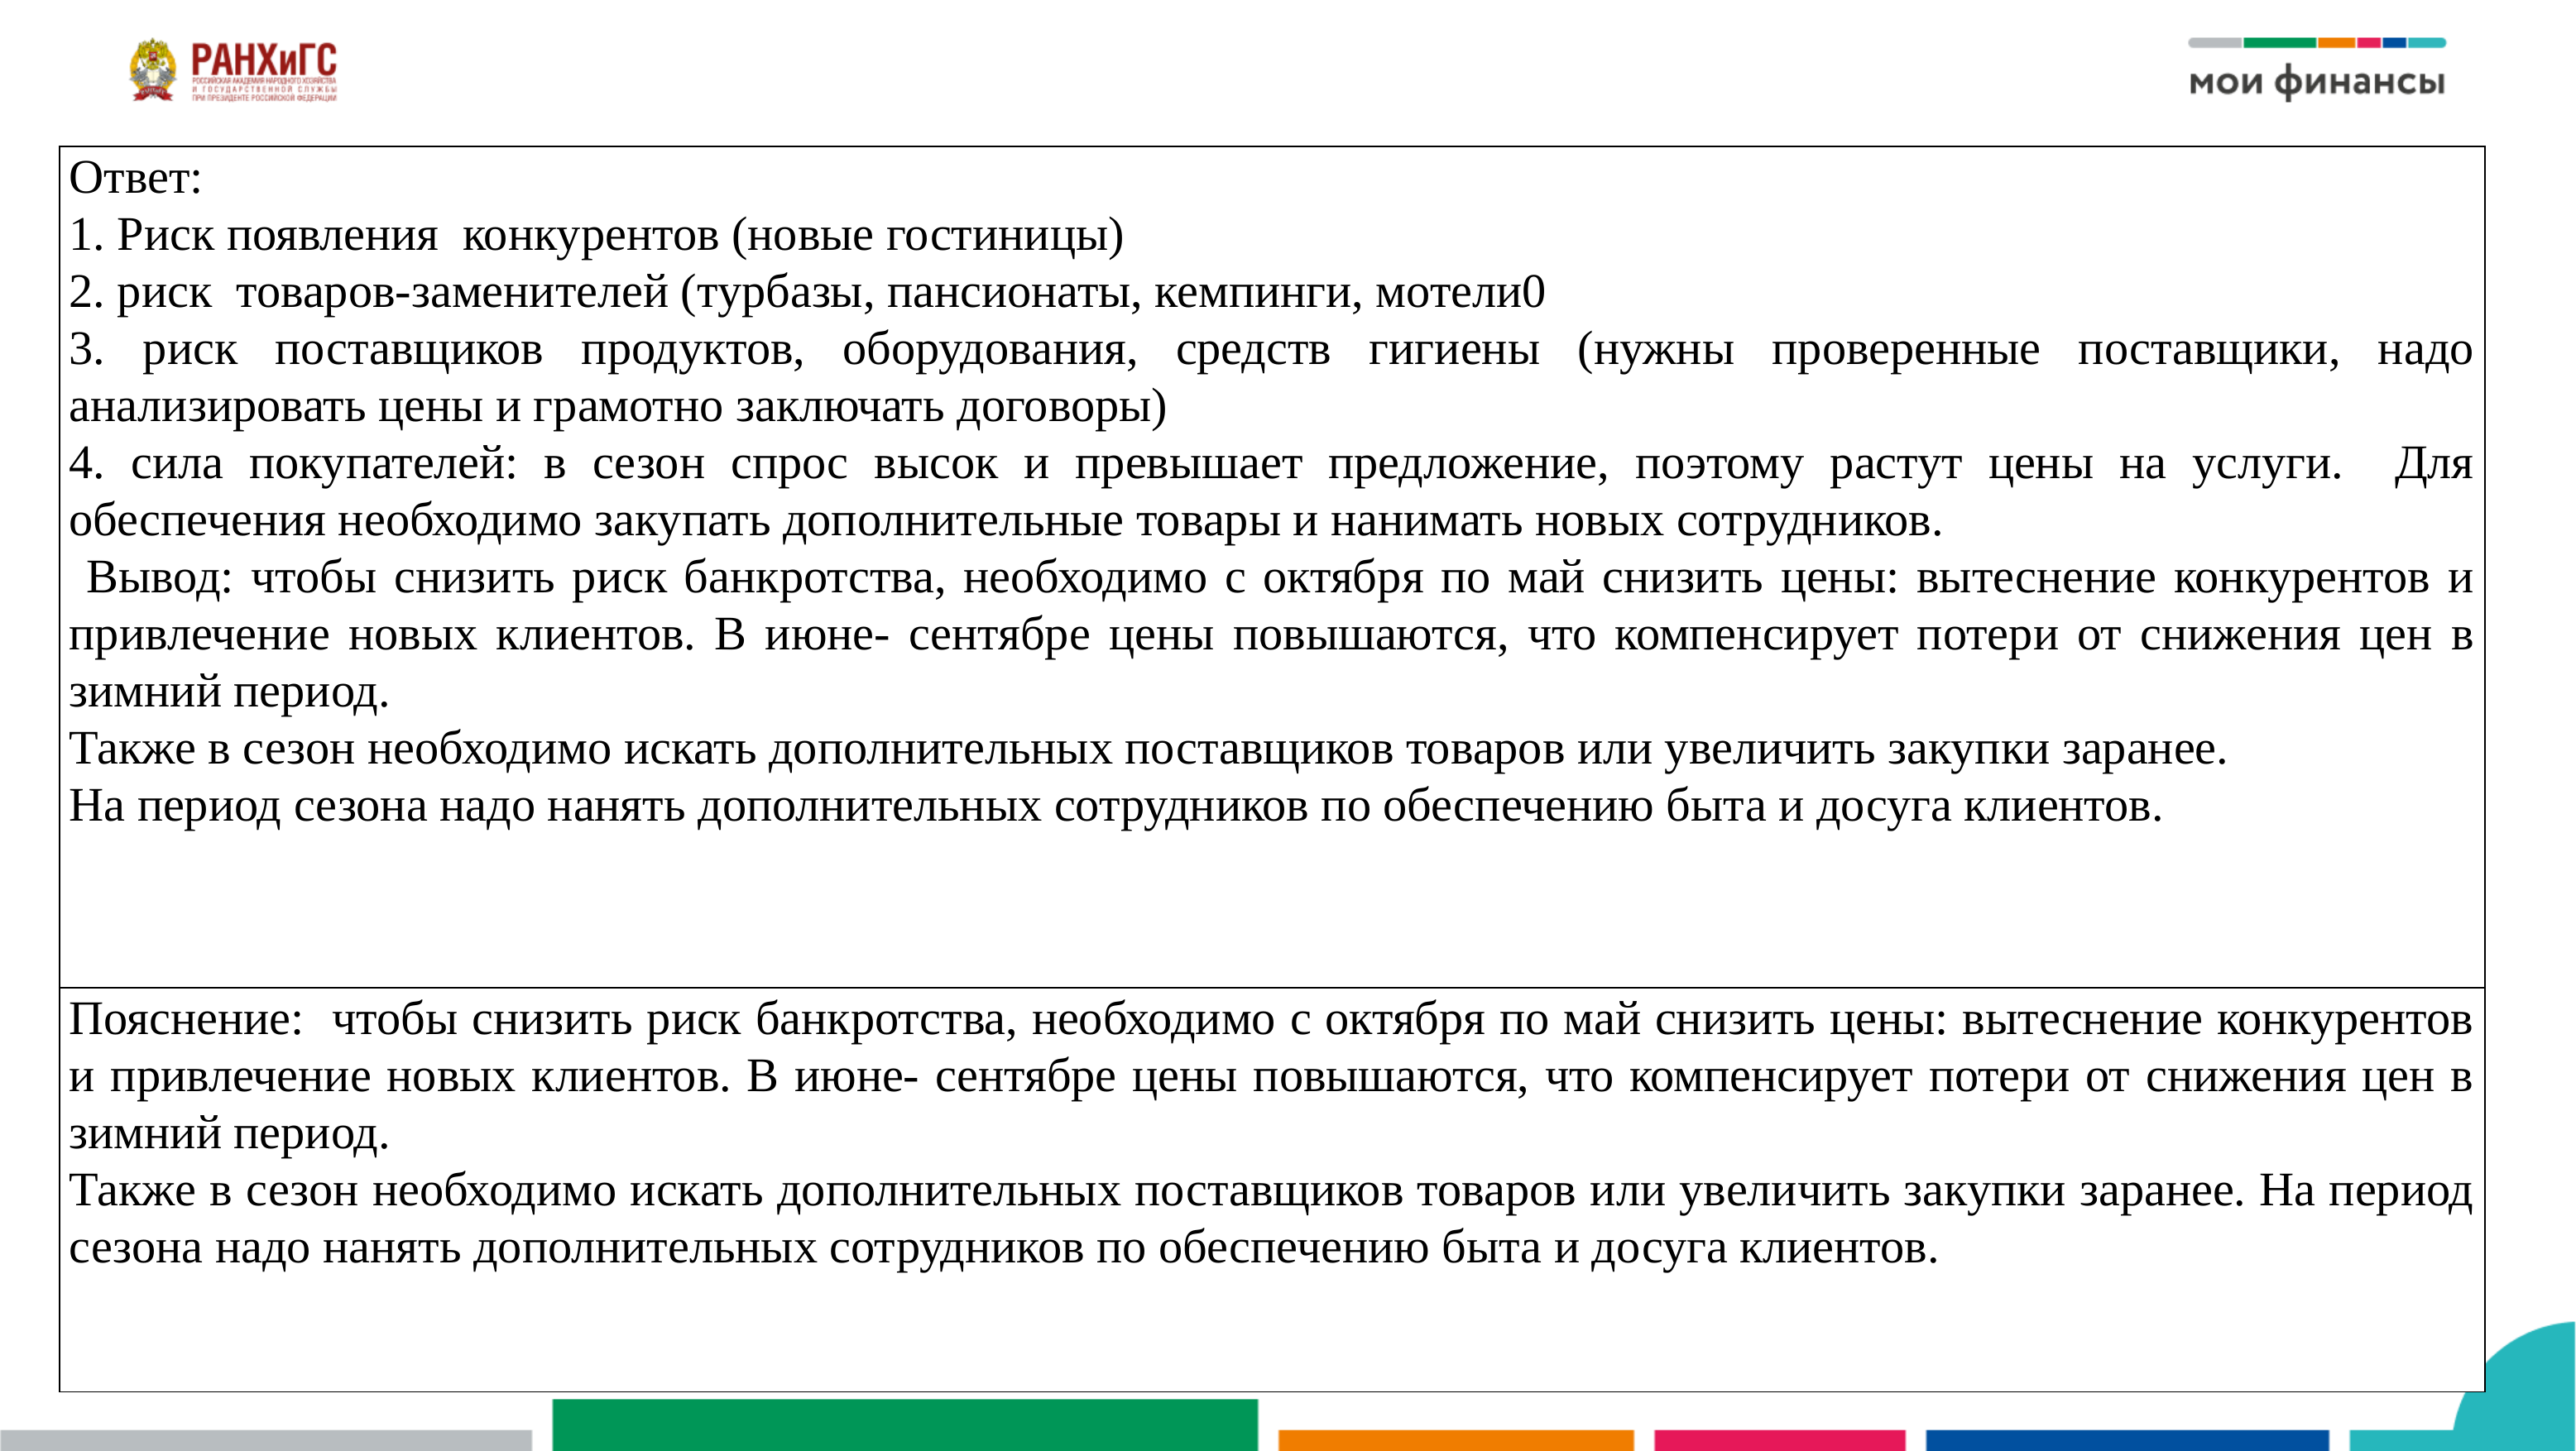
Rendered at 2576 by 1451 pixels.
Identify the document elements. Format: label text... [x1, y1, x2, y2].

picture [0, 0, 2576, 1451]
table_header Ответ: 1. Риск появления конкурентов (новые гостиницы) 2. риск товаров-заменителей (турбазы, пансионаты, кемпинги, мотели0 3. риск поставщиков продуктов, оборудования, средств гигиены (нужны проверенные поставщики, надо анализировать цены и грамотно заключать договоры) 4. сила покупателей: в сезон спрос высок и превышает предложение, поэтому растут цены на услуги. Для обеспечения необходимо закупать дополнительные товары и нанимать новых сотрудников. Вывод: чтобы снизить риск банкротства, необходимо с октября по май снизить цены: вытеснение конкурентов и привлечение новых клиентов. В июне- сентябре цены повышаются, что компенсирует потери от снижения цен в зимний период. Также в сезон необходимо искать дополнительных поставщиков товаров или увеличить закупки заранее. На период сезона надо нанять дополнительных сотрудников по обеспечению быта и досуга клиентов. [60, 147, 2484, 987]
table_cell Пояснение: чтобы снизить риск банкротства, необходимо с октября по май снизить цены: вытеснение конкурентов и привлечение новых клиентов. В июне- сентябре цены повышаются, что компенсирует потери от снижения цен в зимний период. Также в сезон необходимо искать дополнительных поставщиков товаров или увеличить закупки заранее. На период сезона надо нанять дополнительных сотрудников по обеспечению быта и досуга клиентов. [60, 989, 2484, 1391]
